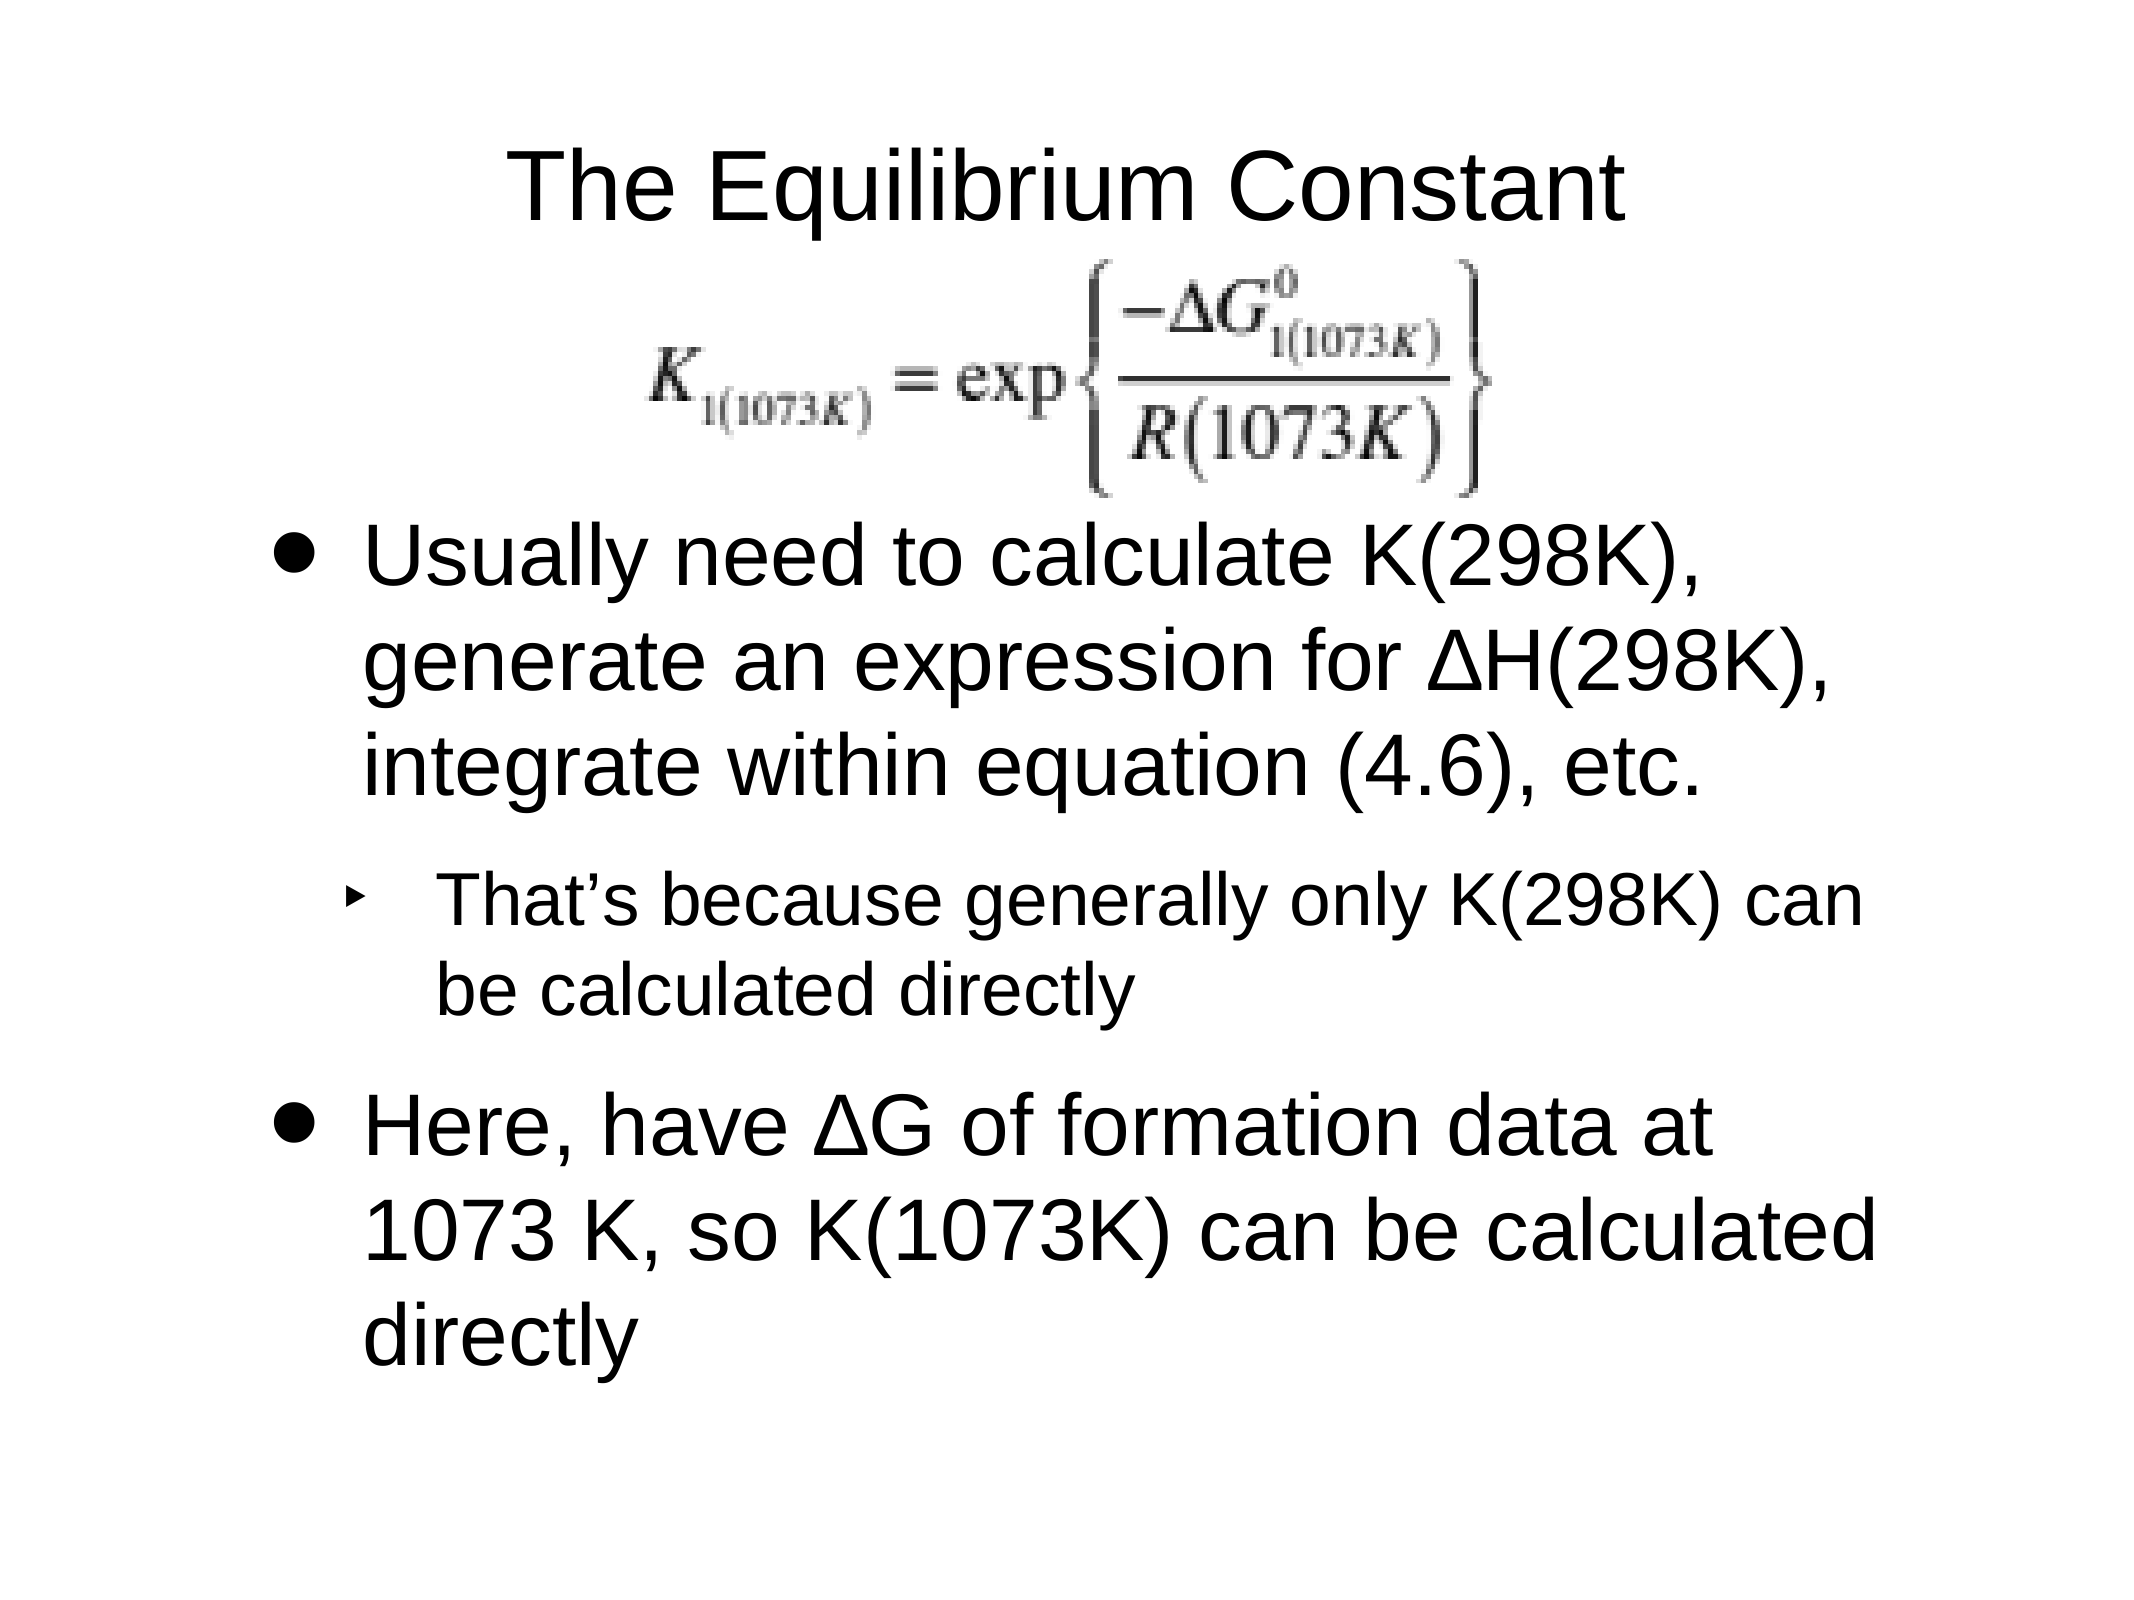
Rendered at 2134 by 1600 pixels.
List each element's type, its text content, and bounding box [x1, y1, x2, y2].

picture [635, 245, 1499, 509]
title The Equilibrium Constant [208, 41, 1925, 319]
list Usually need to calculate K(298K), generate an expression for ∆H(298K), integrate within equation (4.6), etc. That’s because generally only K(298K) can be calculated directly Here, have ∆G of formation data at 1073 K, so K(1073K) can be calculated directly [208, 335, 1925, 1392]
